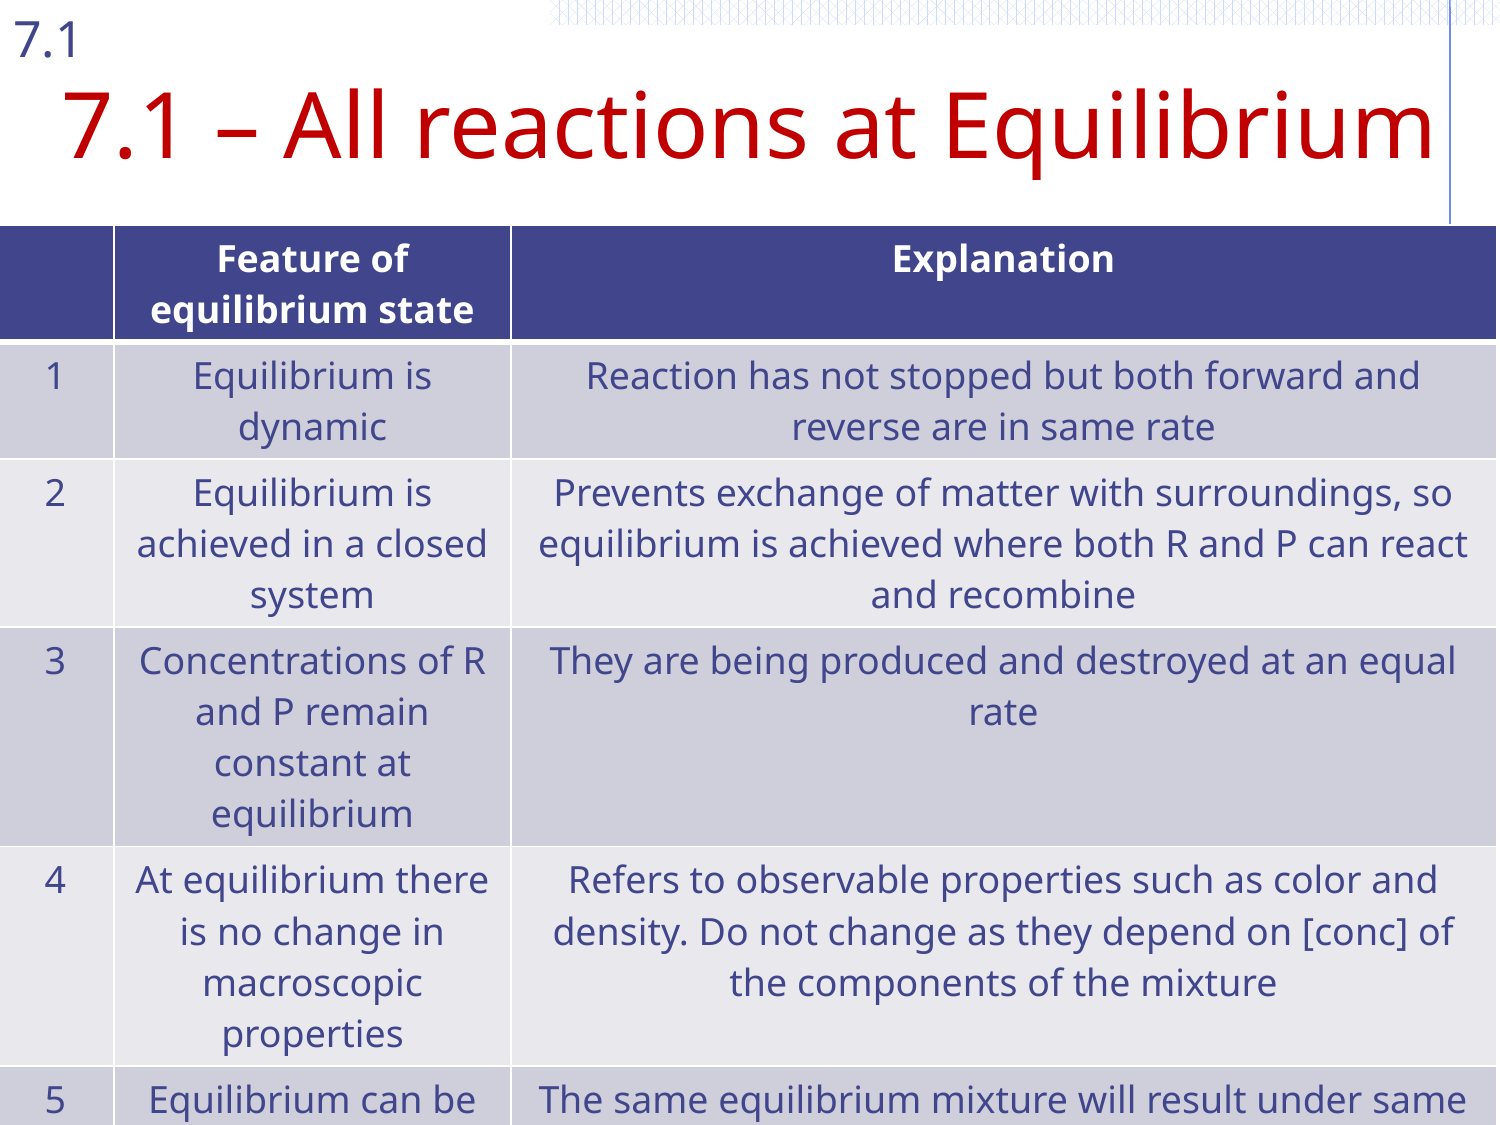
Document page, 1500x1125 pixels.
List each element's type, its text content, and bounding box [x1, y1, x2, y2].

table_header [0, 226, 113, 339]
table_cell 3 [0, 628, 113, 846]
table_header Feature of equilibrium state [115, 226, 510, 339]
table_cell Concentrations of R and P remain constant at equilibrium [115, 628, 510, 846]
table_cell 5 [0, 1067, 113, 1125]
table_cell Equilibrium is dynamic [115, 345, 510, 458]
table_cell Equilibrium can be reached from either direction [115, 1067, 510, 1125]
table_header Explanation [512, 226, 1496, 339]
table_cell 1 [0, 345, 113, 458]
title 7.1 – All reactions at Equilibrium [17, 49, 1483, 185]
table_cell Reaction has not stopped but both forward and reverse are in same rate [512, 345, 1496, 458]
table_cell At equilibrium there is no change in macroscopic properties [115, 847, 510, 1065]
table_cell Refers to observable properties such as color and density. Do not change as they depend on [conc] of the components of the mixture [512, 847, 1496, 1065]
table_cell Equilibrium is achieved in a closed system [115, 460, 510, 626]
table_cell 2 [0, 460, 113, 626]
table_cell Prevents exchange of matter with surroundings, so equilibrium is achieved where both R and P can react and recombine [512, 460, 1496, 626]
table_cell 4 [0, 847, 113, 1065]
table_cell The same equilibrium mixture will result under same conditions, no matter whether the reaction is started with all R, P, or mixture of both [512, 1067, 1496, 1125]
table_cell They are being produced and destroyed at an equal rate [512, 628, 1496, 846]
